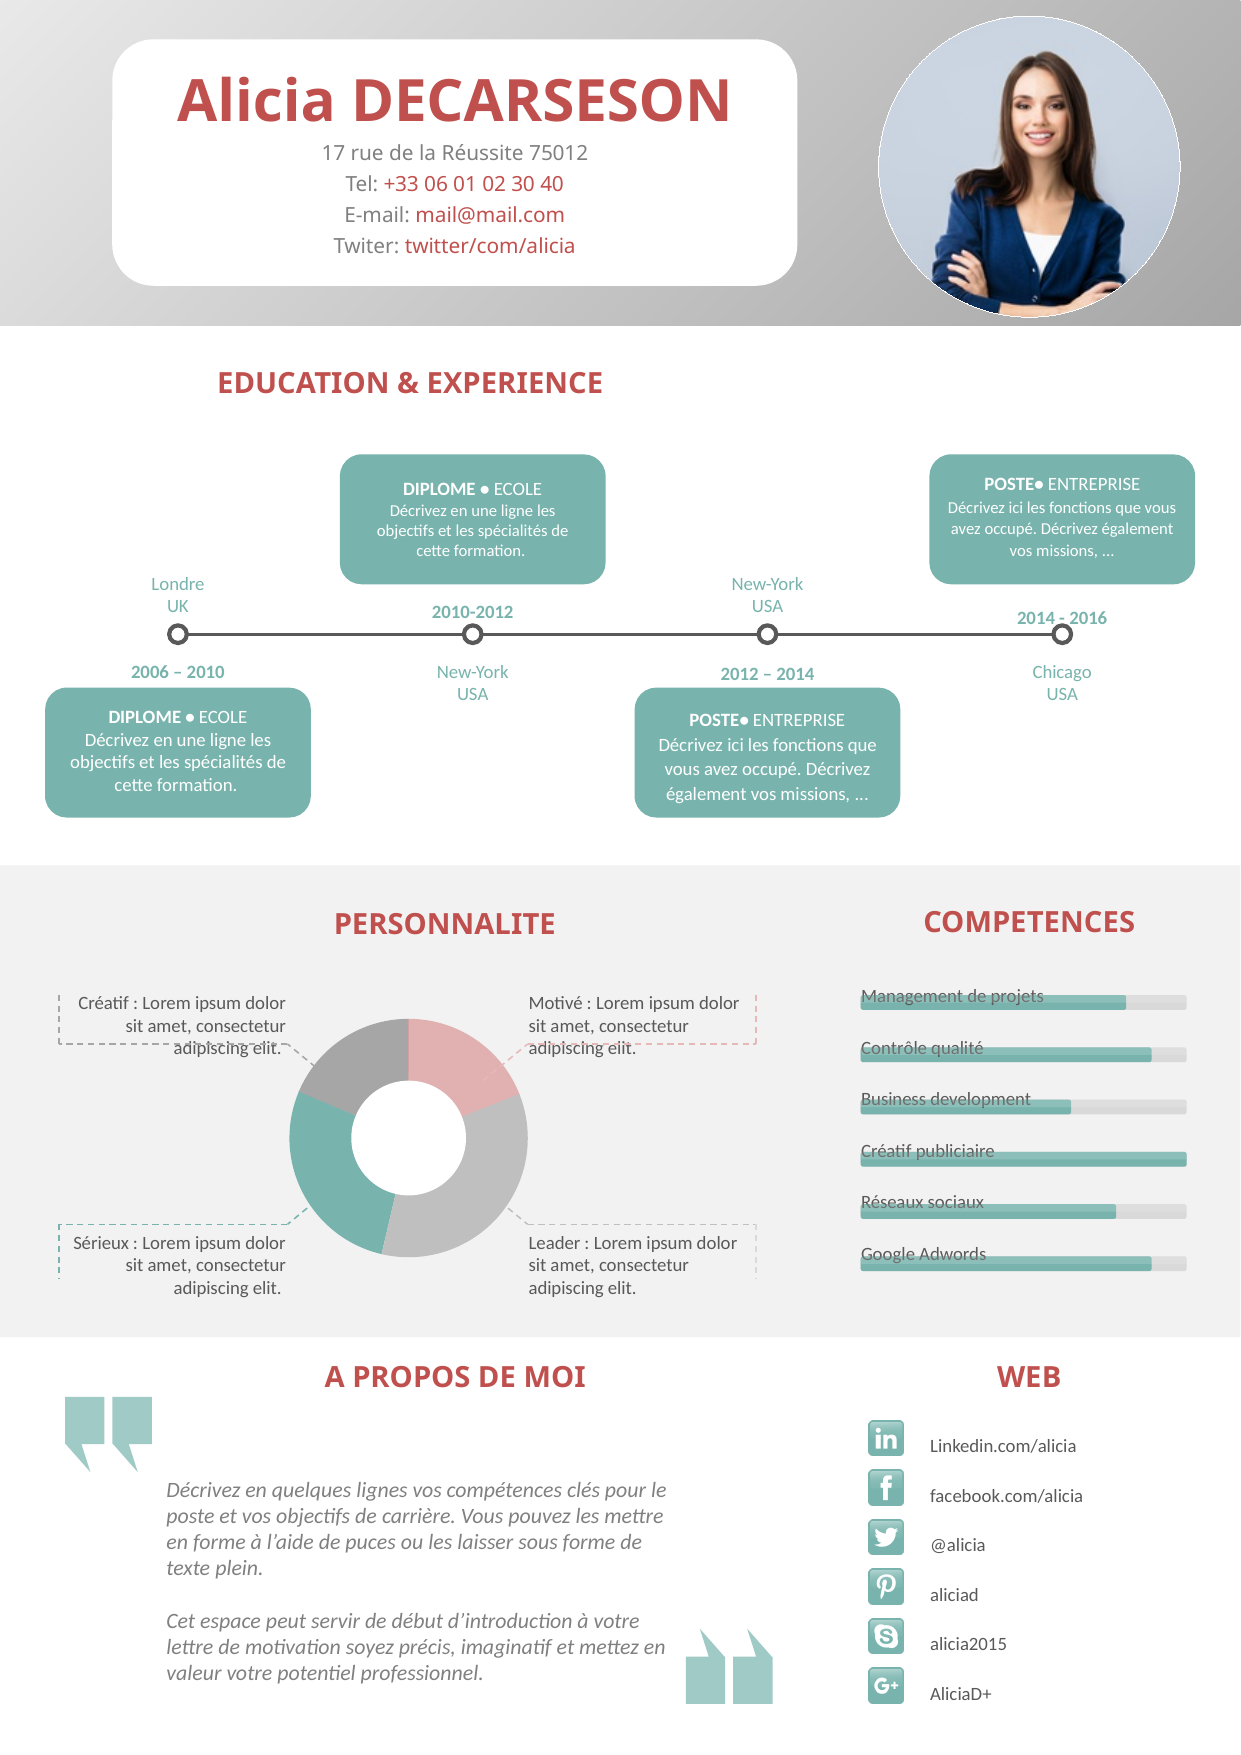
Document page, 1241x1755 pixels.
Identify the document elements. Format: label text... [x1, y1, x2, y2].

text_box WEB [982, 1351, 1077, 1399]
text_box COMPETENCES [908, 896, 1151, 947]
text_box PERSONNALITE [318, 898, 572, 948]
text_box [860, 1047, 1187, 1063]
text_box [860, 1256, 1187, 1272]
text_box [860, 994, 1187, 1011]
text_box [860, 1099, 1187, 1115]
text_box [110, 37, 800, 288]
text_box Linkedin.com/alicia facebook.com/alicia @alicia aliciad alicia2015 AliciaD+ [915, 1399, 1196, 1712]
picture [878, 15, 1181, 318]
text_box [44, 454, 1196, 839]
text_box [867, 1420, 904, 1704]
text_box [860, 1151, 1187, 1167]
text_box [64, 1396, 773, 1705]
text_box [0, 0, 1241, 328]
text_box [0, 863, 1241, 1339]
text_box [52, 983, 762, 1307]
text_box A PROPOS DE MOI [309, 1351, 602, 1395]
text_box EDUCATION & EXPERIENCE [202, 357, 619, 407]
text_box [860, 1203, 1187, 1220]
text_box Management de projets Contrôle qualité Business development Créatif publiciaire Réseaux sociaux Google Adwords [846, 947, 1094, 1272]
text_box Alicia DECARSESON 17 rue de la Réussite 75012 Tel: +33 06 01 02 30 40 E-mail: mail@mail.com Twiter: twitter/com/alicia [162, 38, 748, 297]
